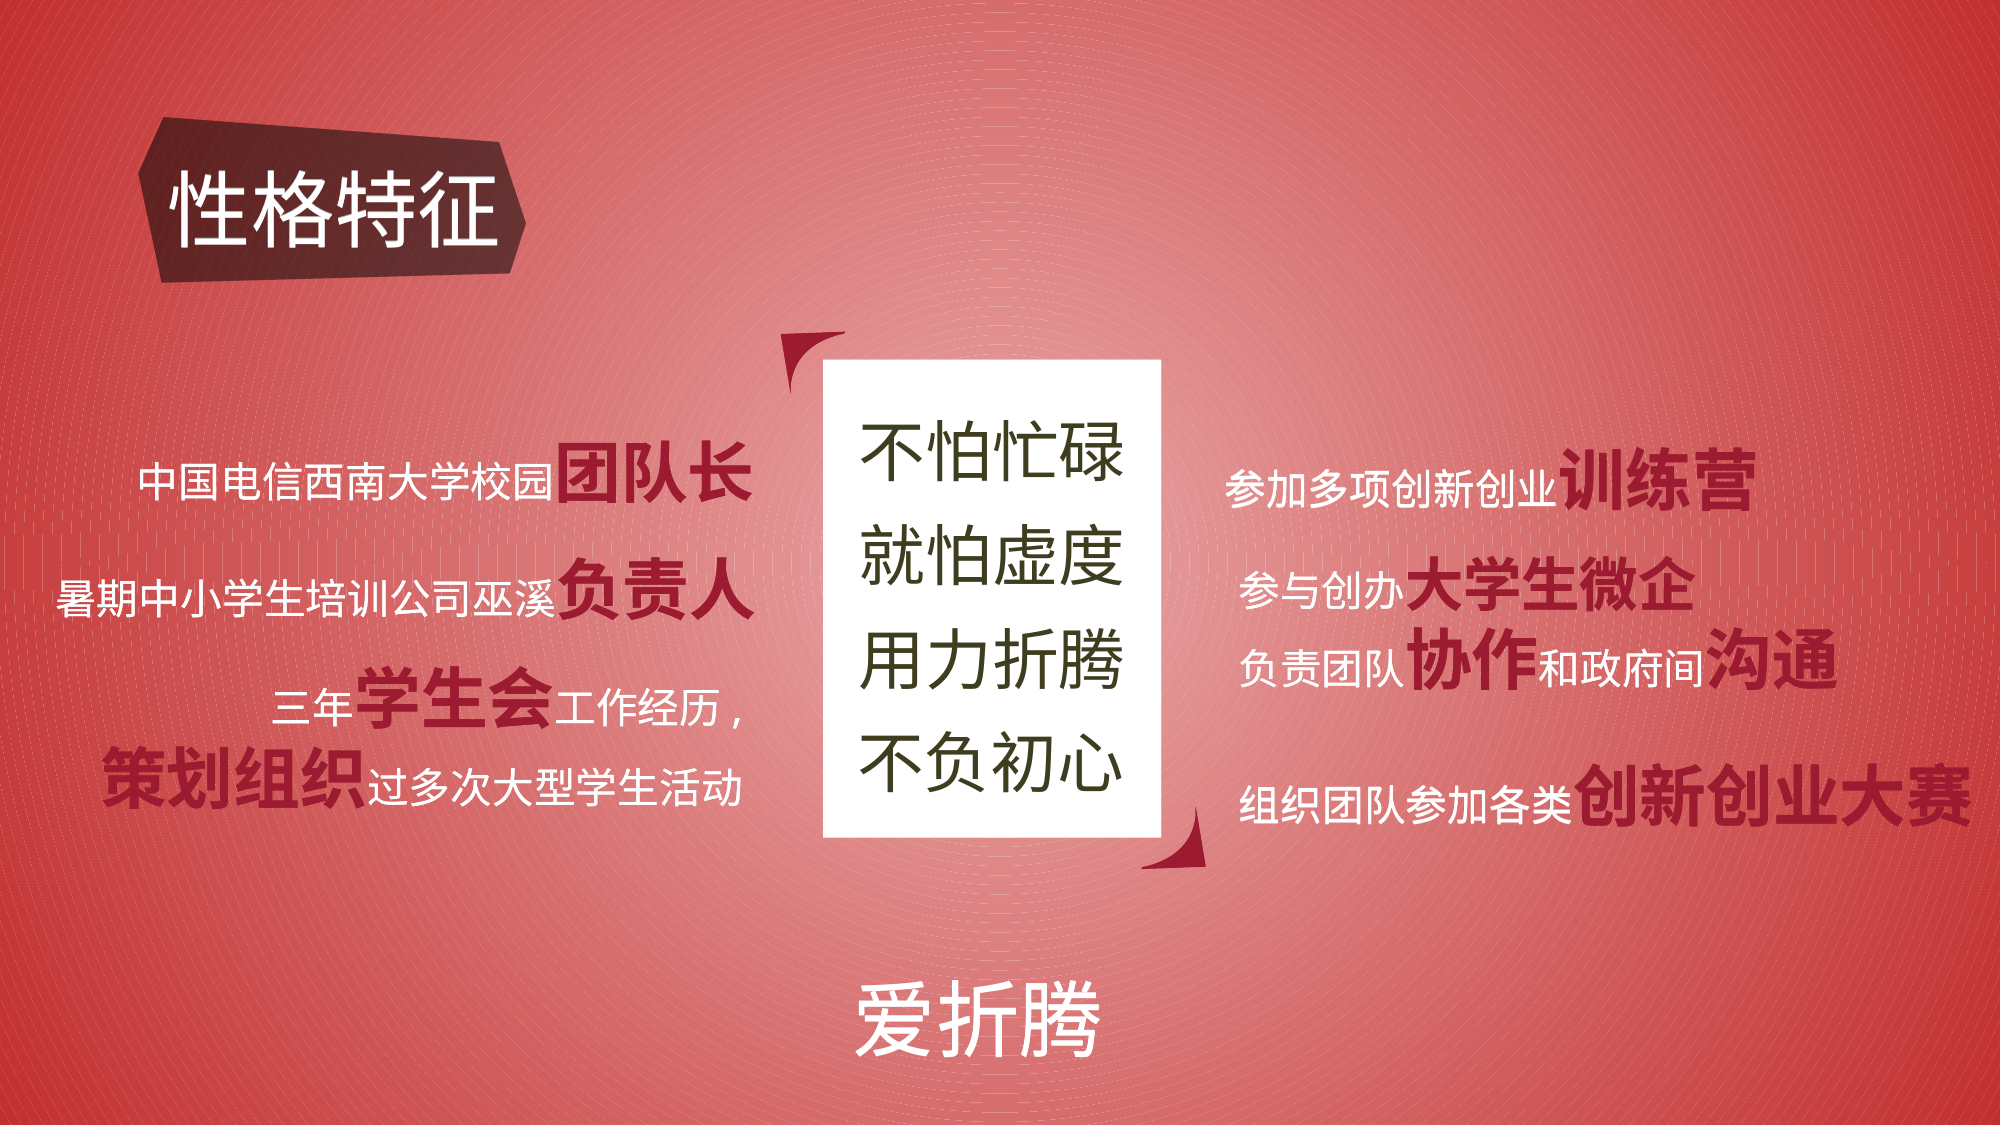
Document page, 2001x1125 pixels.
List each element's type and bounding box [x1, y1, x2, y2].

text_box [32, 117, 2000, 1077]
